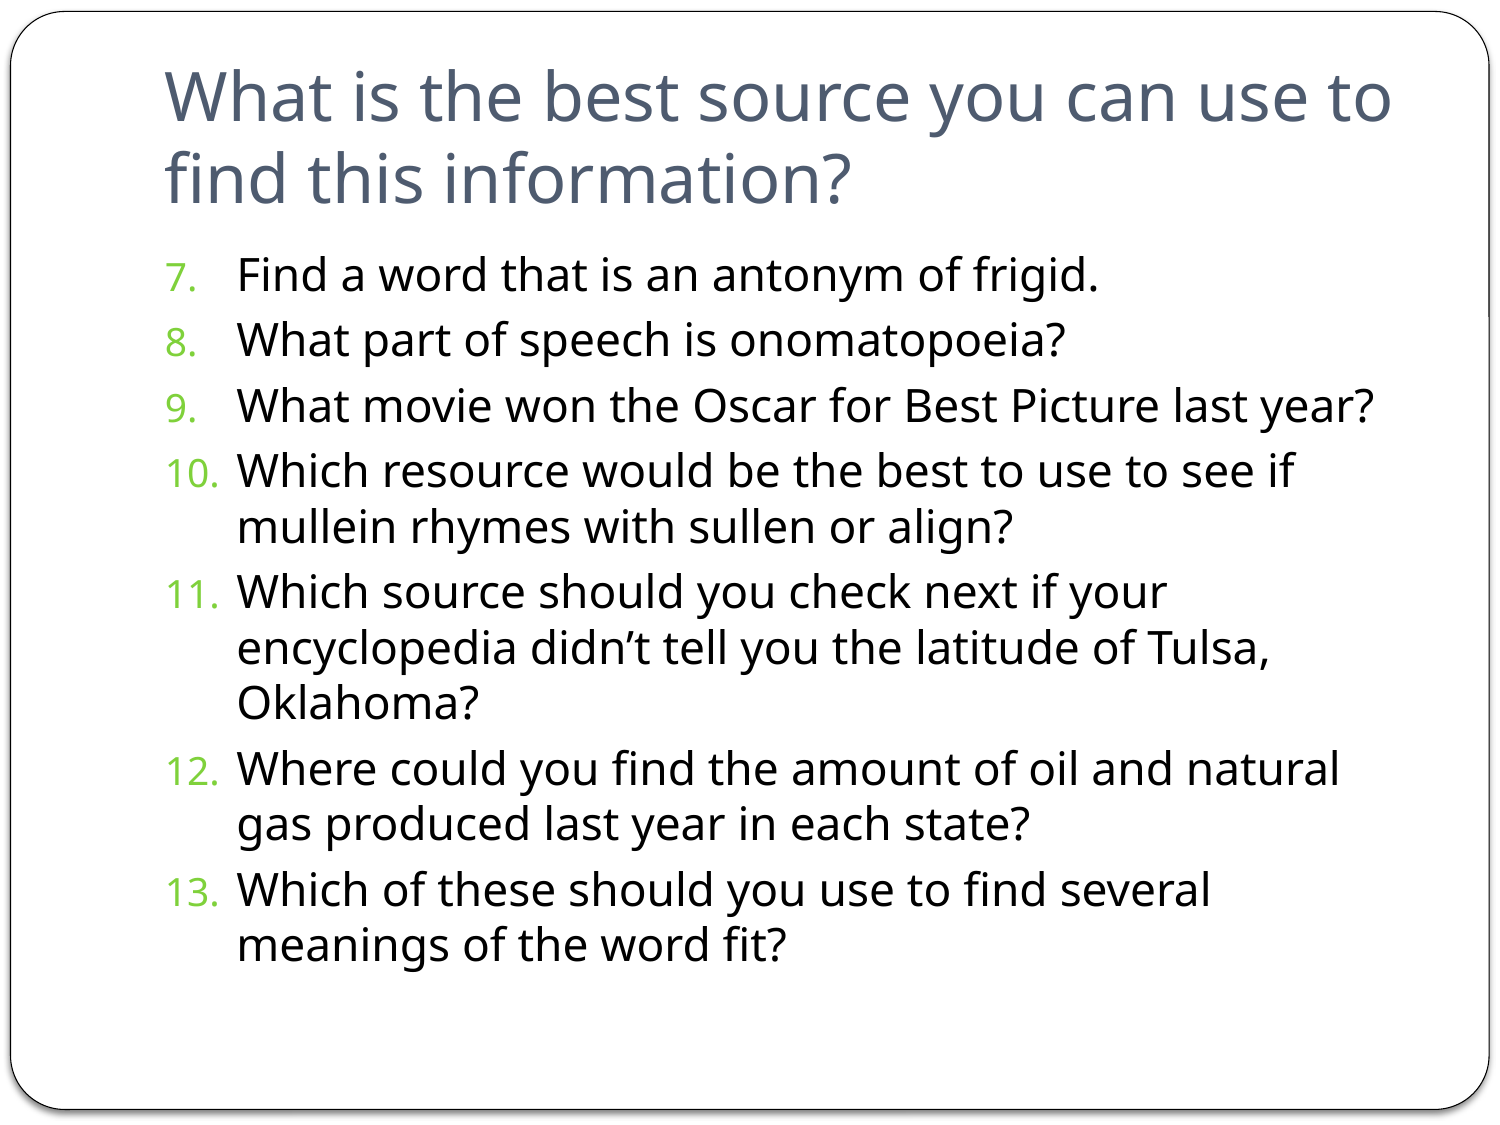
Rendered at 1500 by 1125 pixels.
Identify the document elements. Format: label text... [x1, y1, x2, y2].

title What is the best source you can use to find this information? [150, 45, 1425, 233]
list Find a word that is an antonym of frigid. What part of speech is onomatopoeia? What movie won the Oscar for Best Picture last year? Which resource would be the best to use to see if mullein rhymes with sullen or align? Which source should you check next if your encyclopedia didn’t tell you the latitude of Tulsa, Oklahoma? Where could you find the amount of oil and natural gas produced last year in each state? Which of these should you use to find several meanings of the word fit? [150, 237, 1425, 988]
